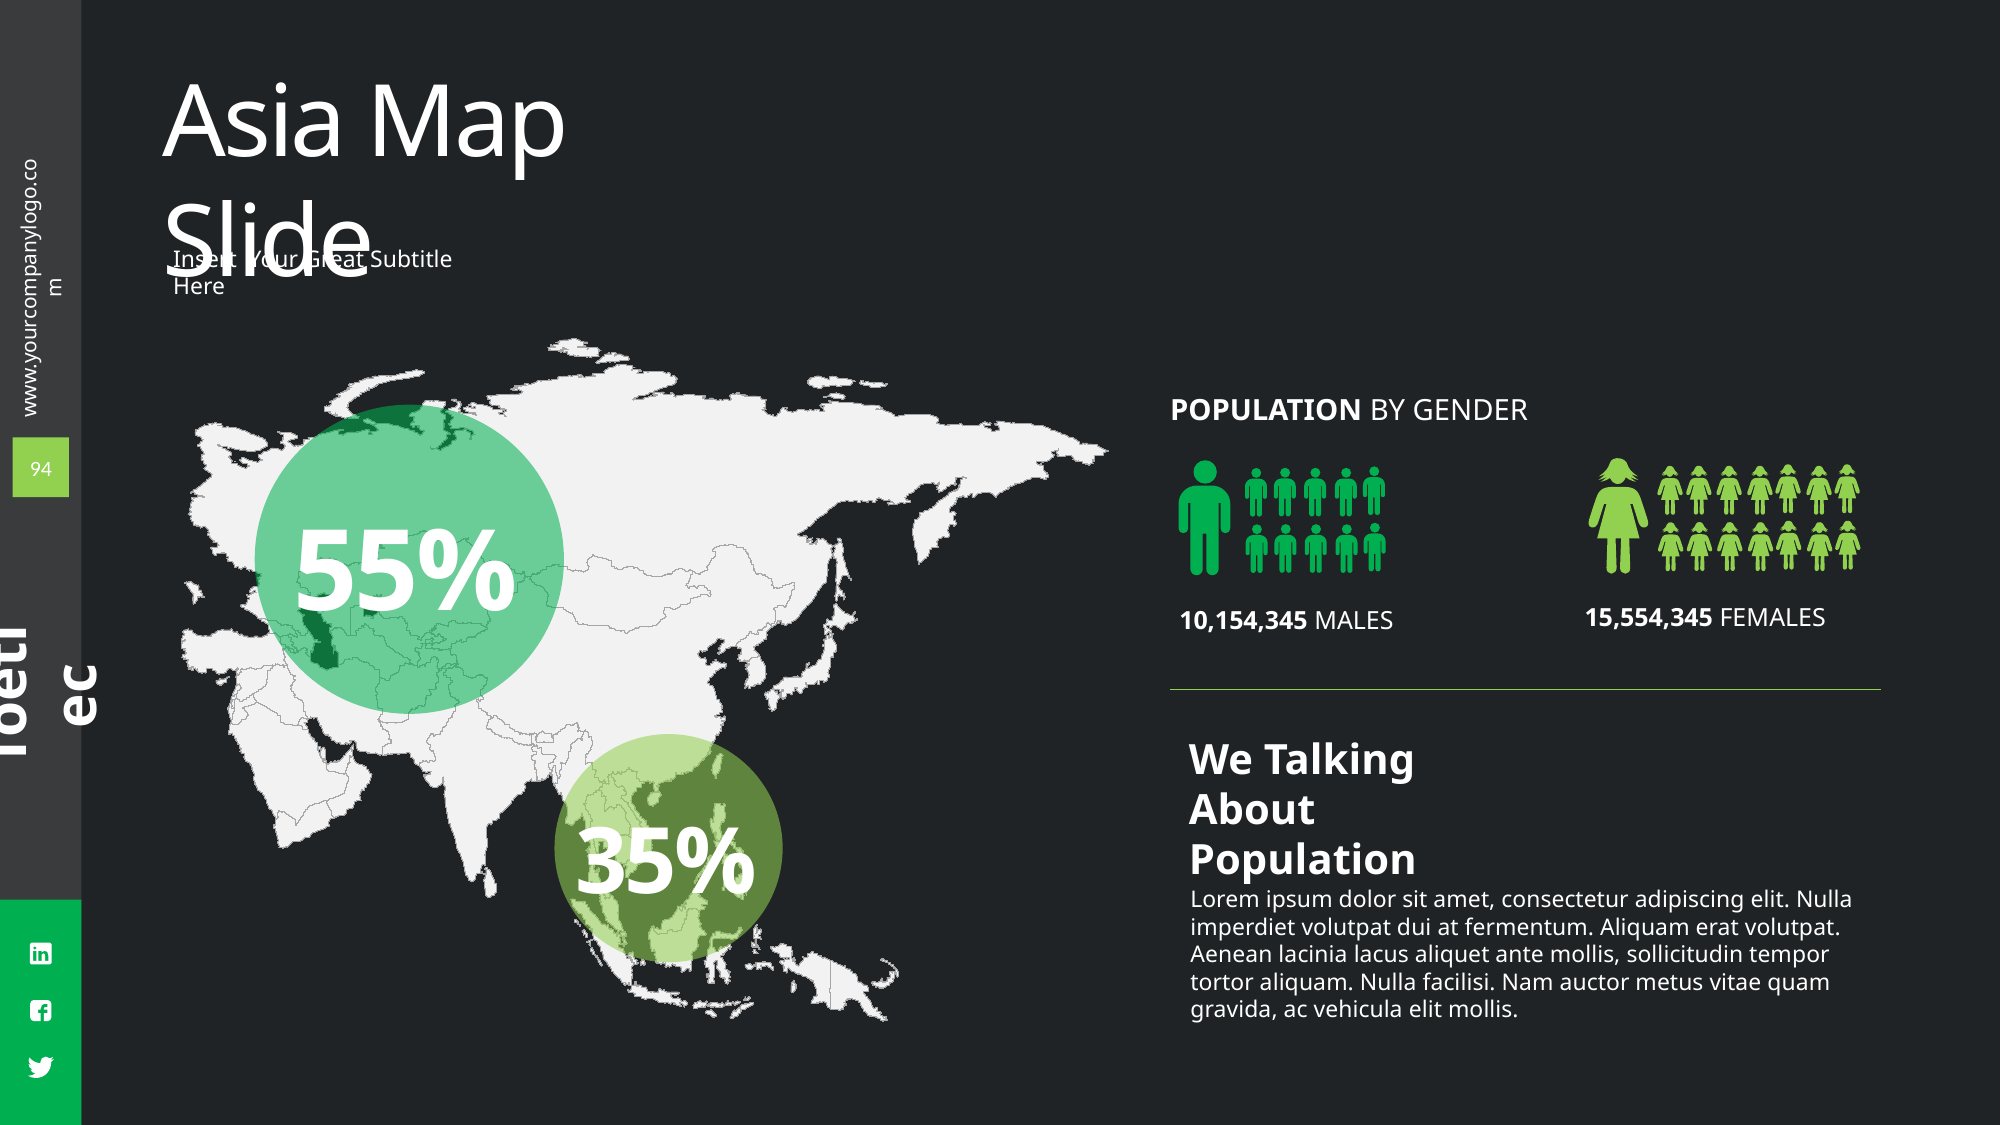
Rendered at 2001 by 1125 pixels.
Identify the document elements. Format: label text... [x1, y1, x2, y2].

text_box 10,154,345 MALES [1164, 596, 1409, 642]
text_box 15,554,345 FEMALES [1569, 594, 1842, 640]
text_box Lorem ipsum dolor sit amet, consectetur adipiscing elit. Nulla imperdiet volutpat dui at fermentum. Aliquam erat volutpat. Aenean lacinia lacus aliquet ante mollis, sollicitudin tempor tortor aliquam. Nulla facilisi. Nam auctor metus vitae quam gravida, ac vehicula elit mollis. [1175, 877, 1882, 1030]
text_box POPULATION BY GENDER [1155, 383, 1544, 434]
text_box Insert Your Great Subtitle Here [158, 237, 512, 307]
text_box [1588, 458, 1861, 574]
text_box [181, 338, 1109, 1021]
text_box We Talking About Population [1174, 743, 1547, 872]
slide_number 94 [12, 437, 69, 498]
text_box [1178, 460, 1386, 576]
text_box Asia Map Slide [147, 116, 677, 236]
